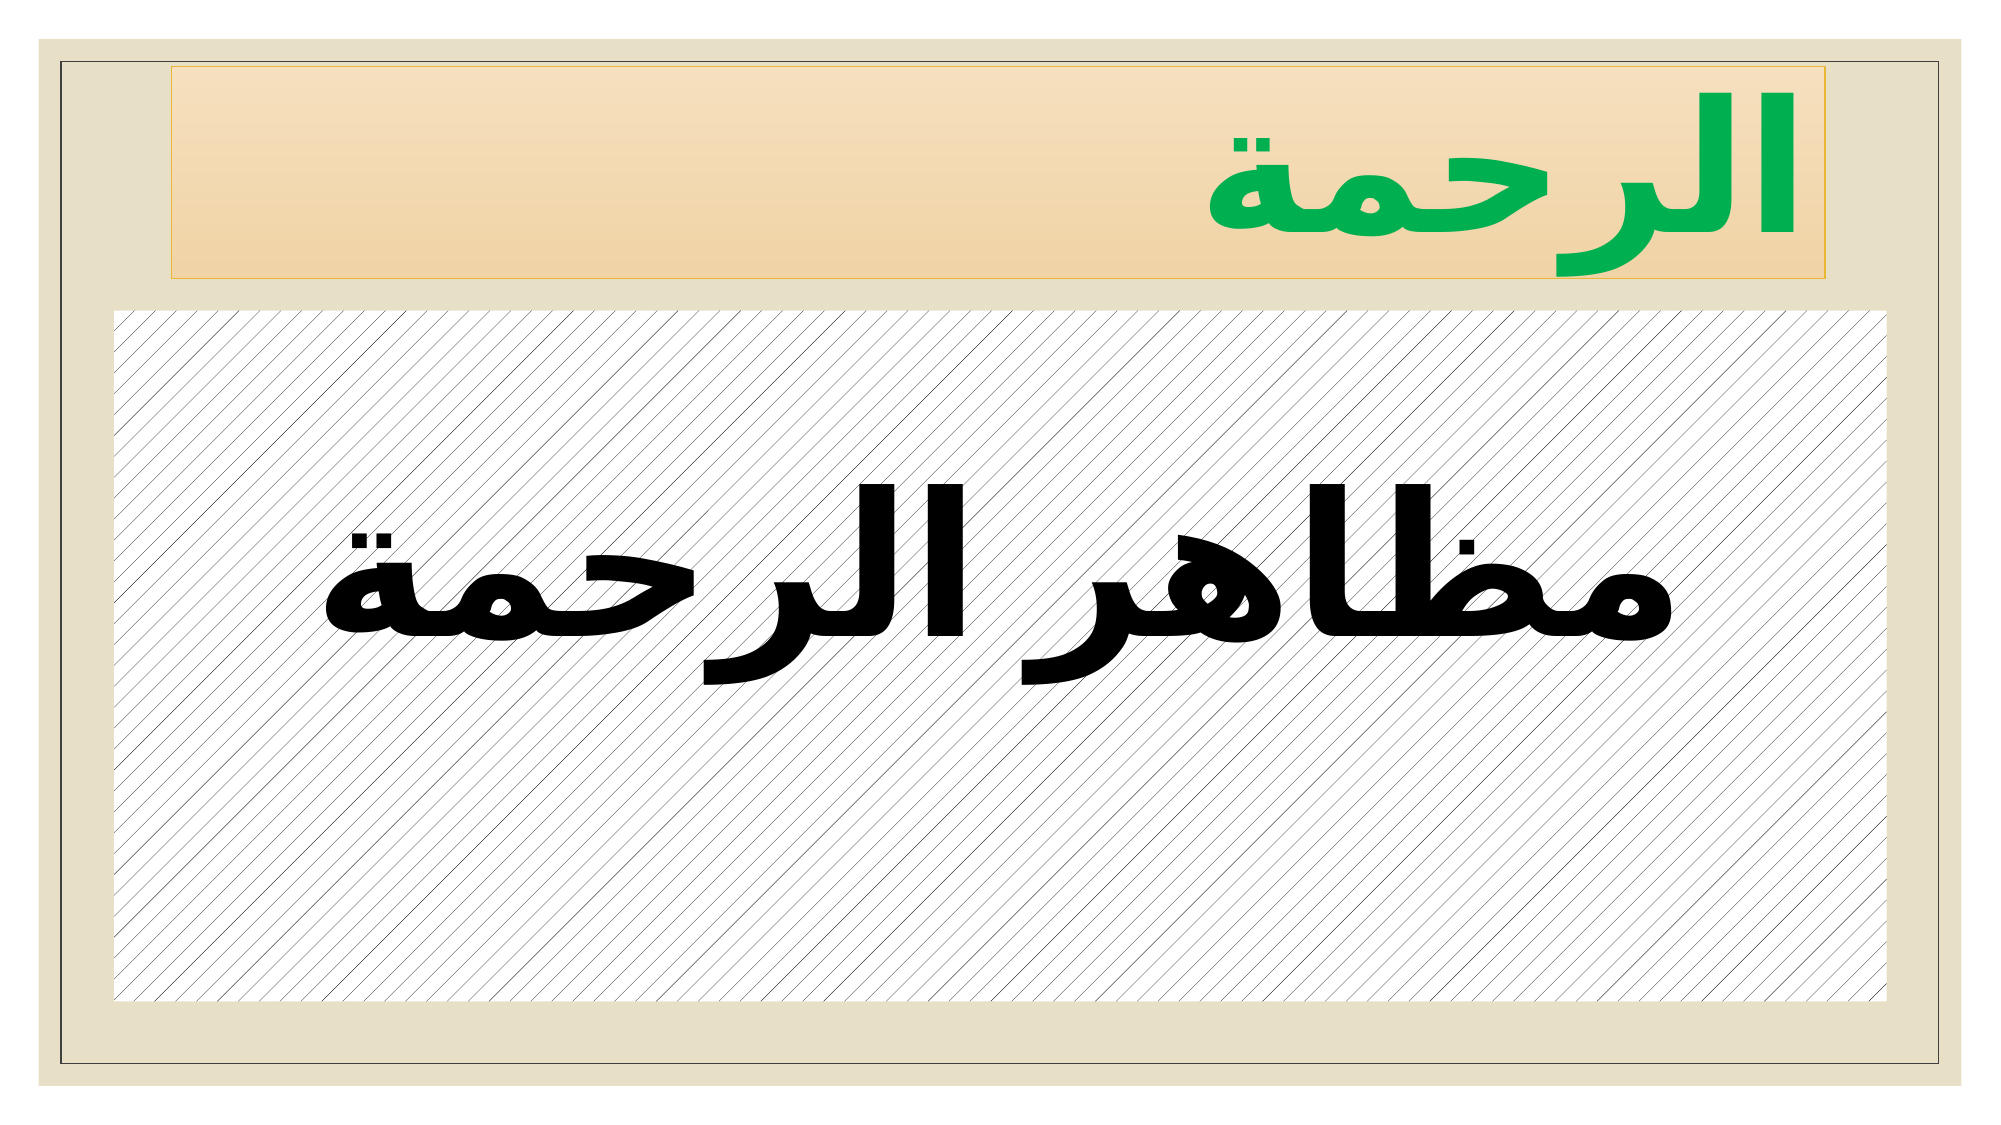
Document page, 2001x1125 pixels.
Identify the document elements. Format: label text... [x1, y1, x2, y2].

title الرحمة [171, 66, 1826, 279]
list مظاهر الرحمة [114, 310, 1887, 1002]
